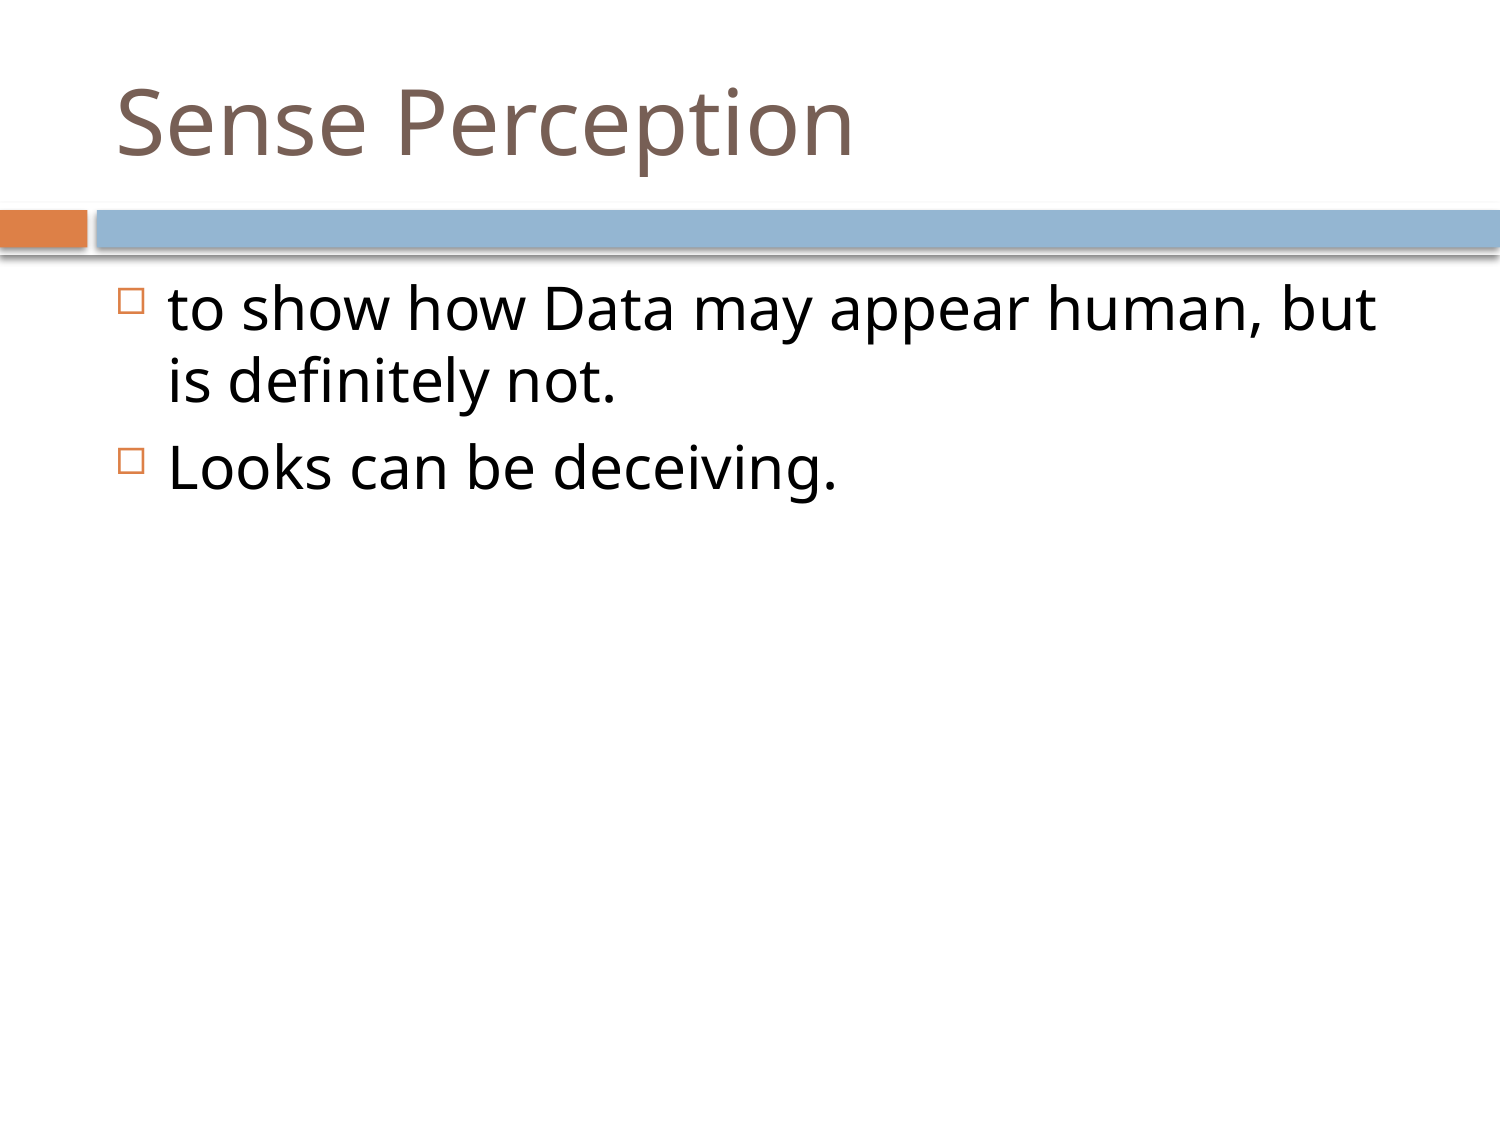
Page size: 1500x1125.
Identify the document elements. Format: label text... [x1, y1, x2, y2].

title Sense Perception [100, 37, 1438, 200]
list to show how Data may appear human, but is definitely not. Looks can be deceiving. [100, 262, 1438, 1000]
